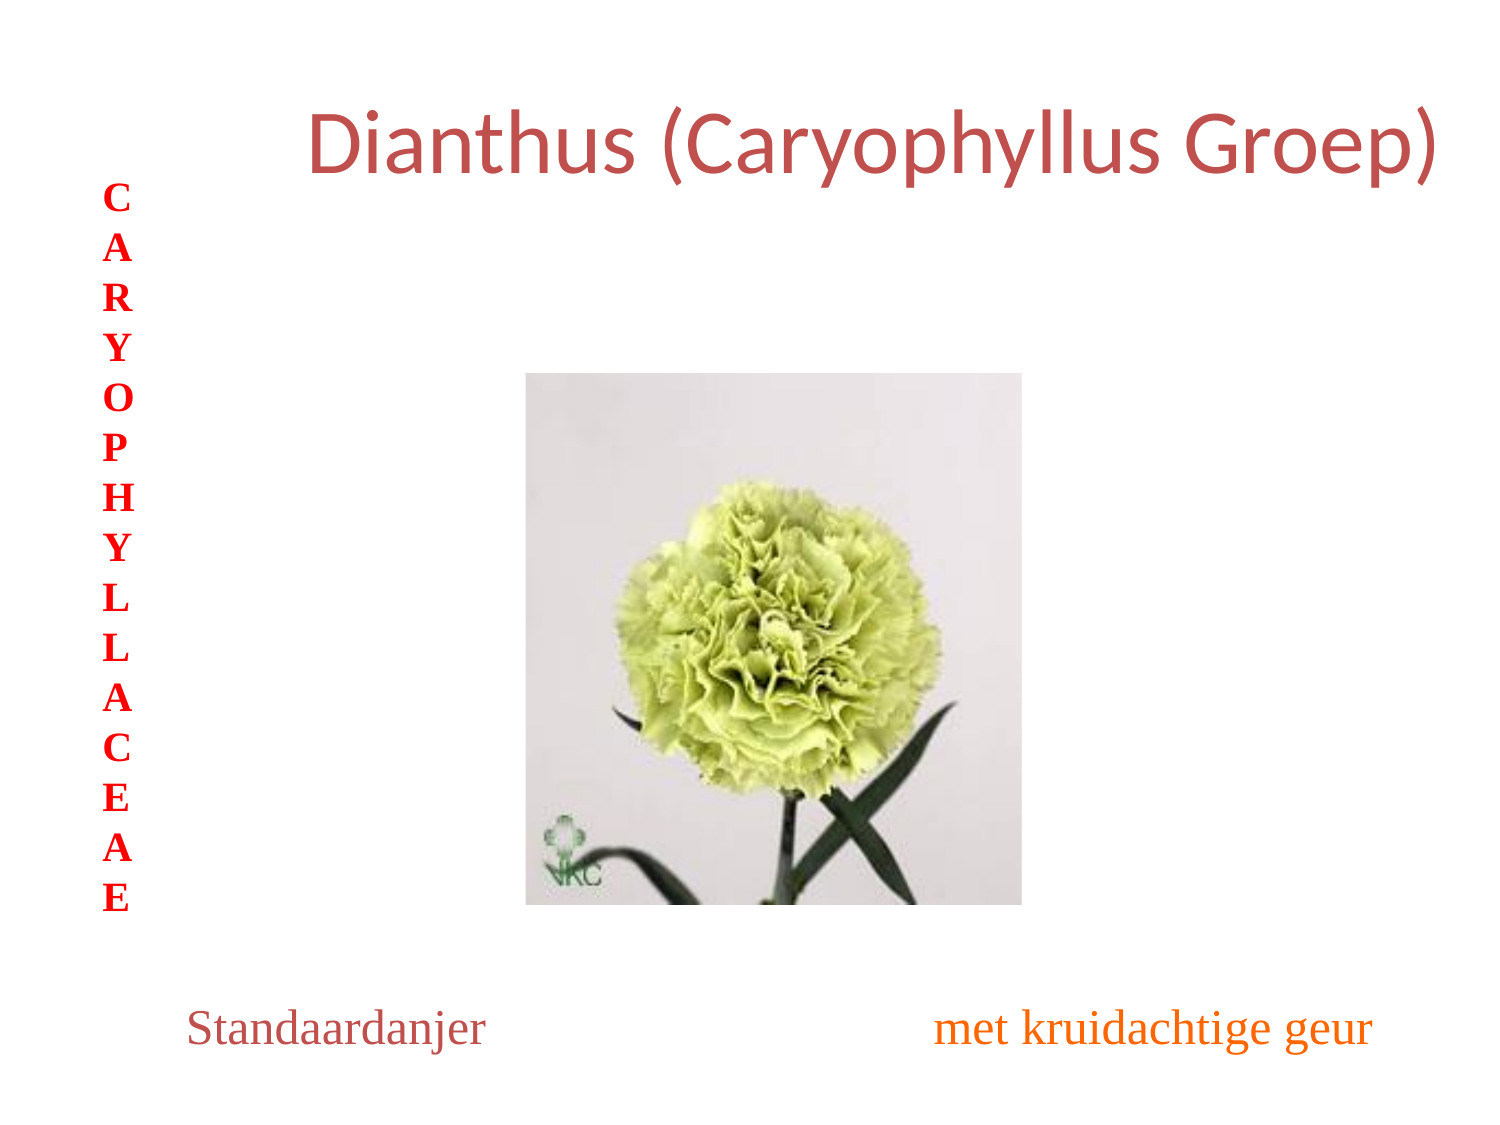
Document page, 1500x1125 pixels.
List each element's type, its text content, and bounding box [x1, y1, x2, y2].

text_box Standaardanjer [171, 987, 714, 1063]
text_box met kruidachtige geur [714, 987, 1388, 1063]
title Dianthus (Caryophyllus Groep) [183, 42, 1459, 231]
text_box CARYOPHYLLACEAE [87, 162, 150, 928]
